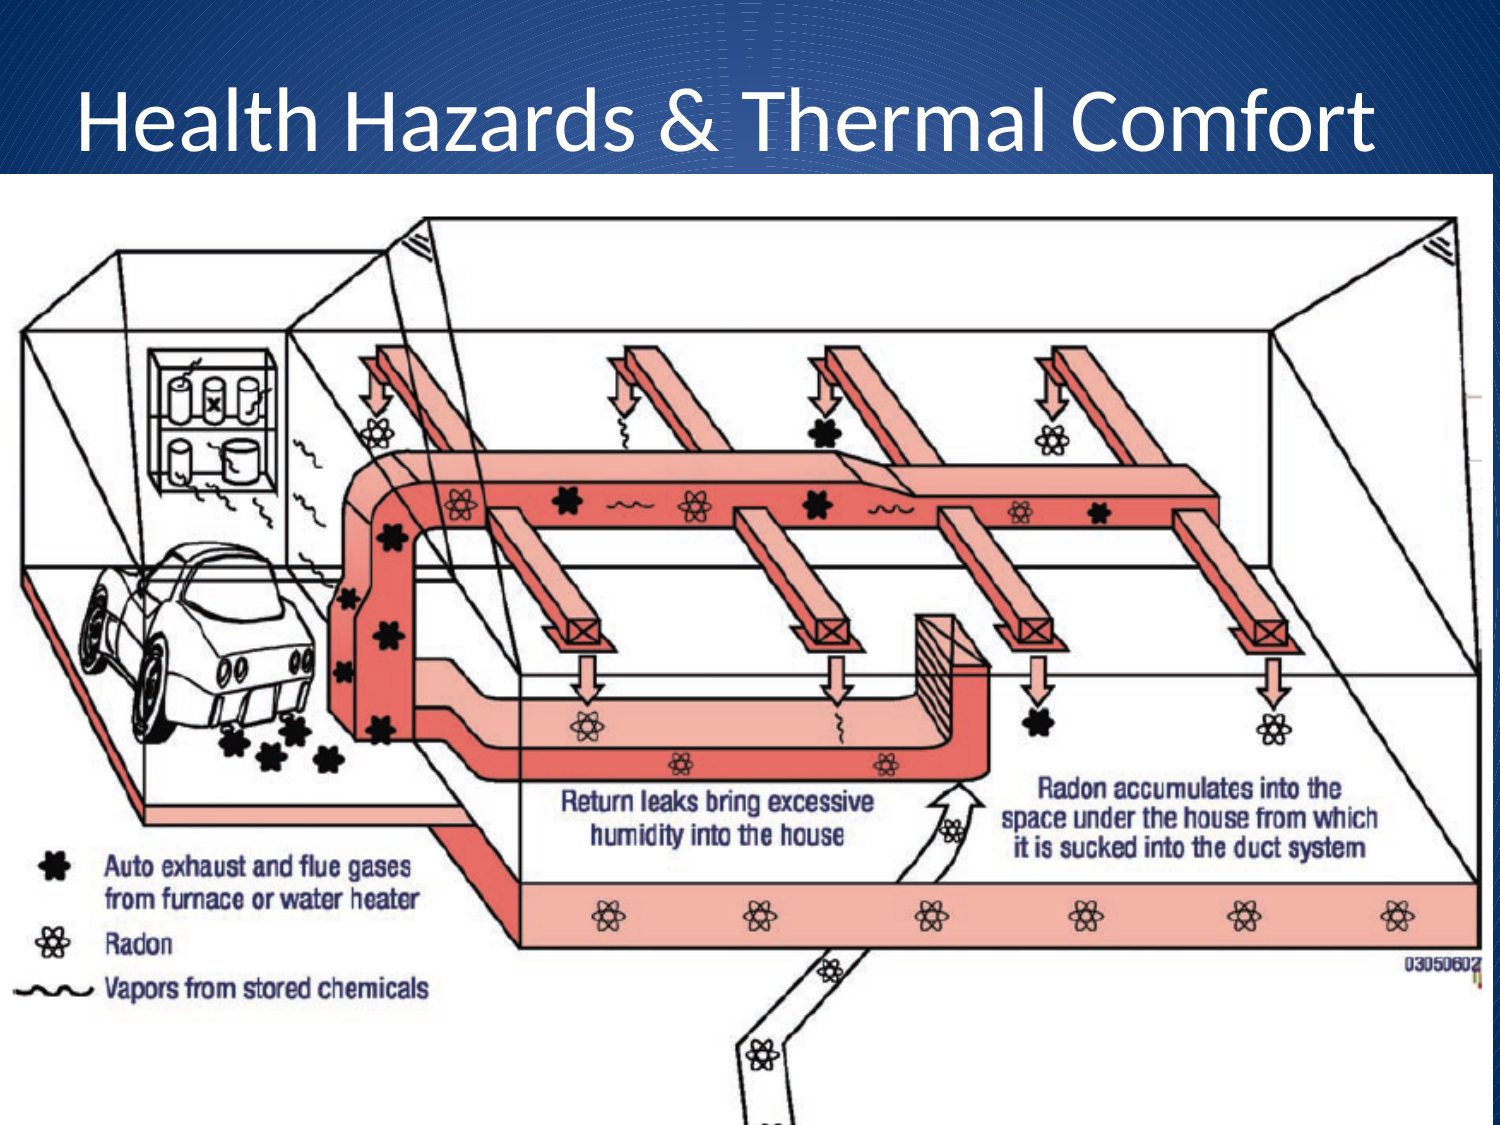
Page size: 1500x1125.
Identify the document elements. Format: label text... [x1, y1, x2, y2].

picture [0, 174, 1494, 1125]
title Health Hazards & Thermal Comfort [52, 21, 1403, 173]
